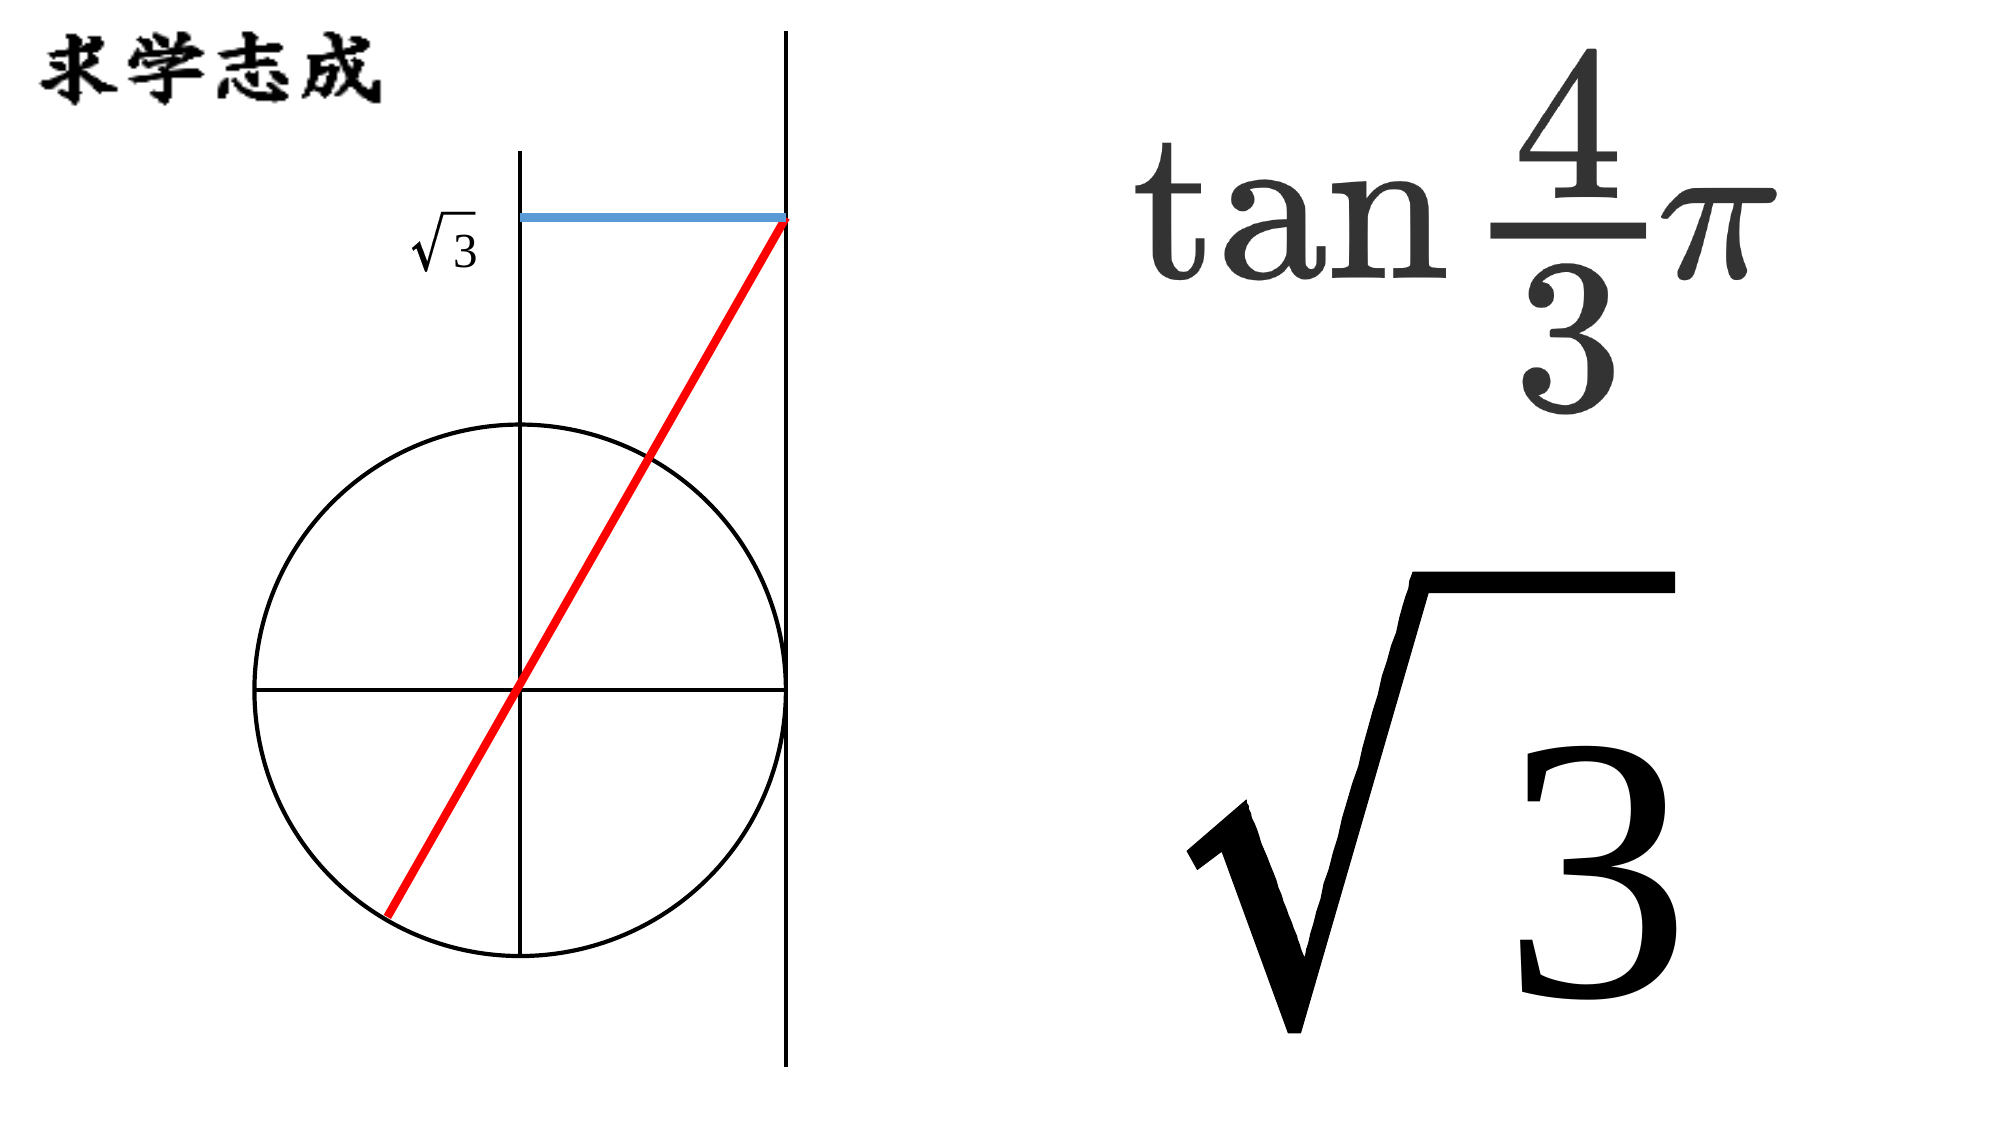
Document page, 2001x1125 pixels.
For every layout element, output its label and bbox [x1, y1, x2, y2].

text_box [253, 459, 661, 958]
picture [1086, 0, 1827, 464]
text_box [403, 211, 491, 273]
text_box [387, 217, 786, 917]
text_box [1124, 568, 1789, 1038]
picture [18, 0, 403, 166]
